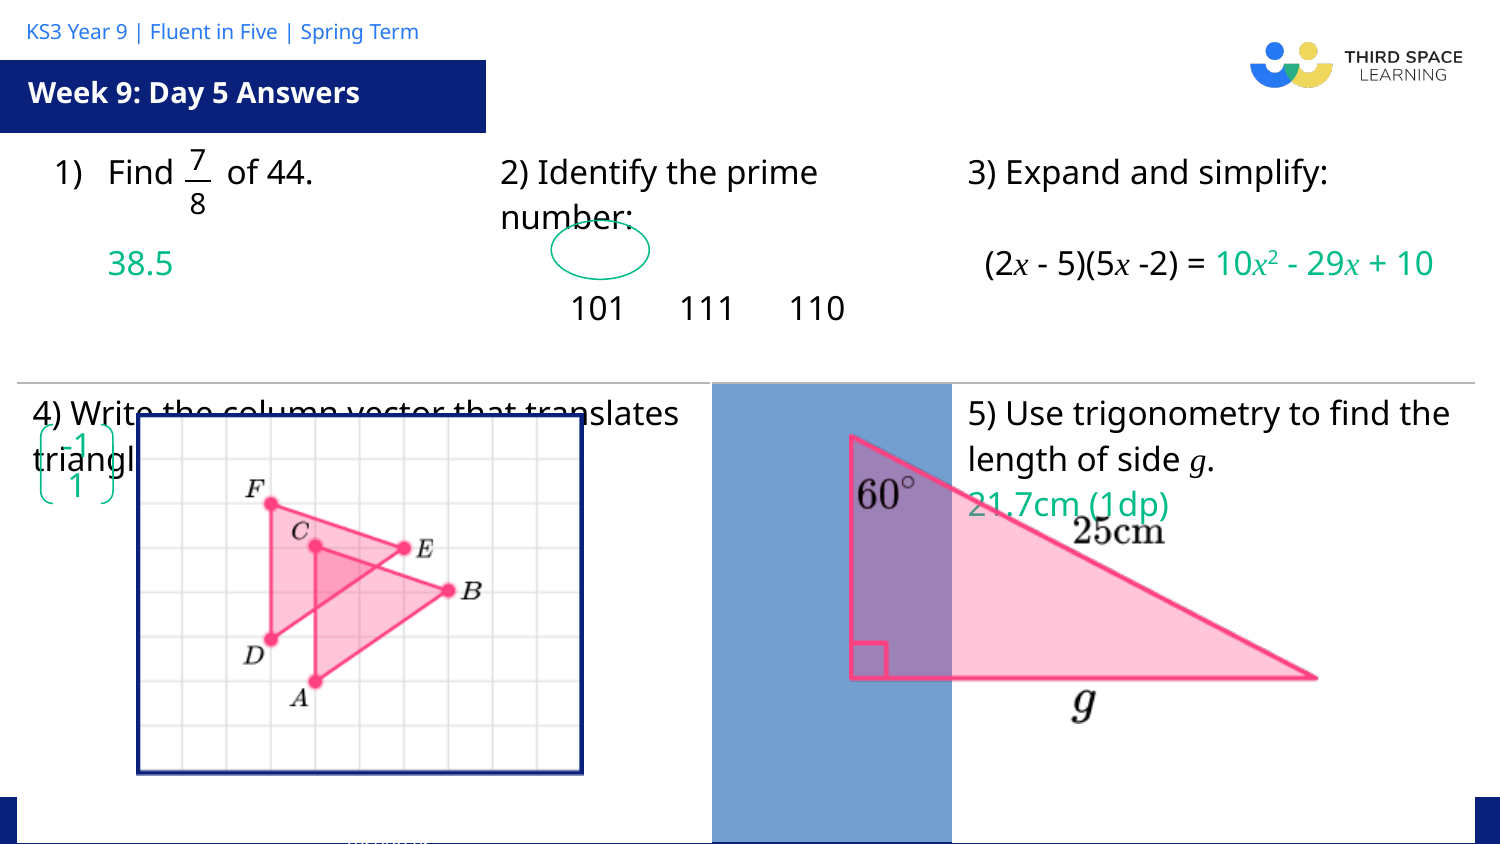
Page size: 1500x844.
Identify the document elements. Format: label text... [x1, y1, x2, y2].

picture [1250, 33, 1465, 99]
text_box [184, 141, 212, 221]
text_box -1 1 [40, 424, 114, 504]
table_cell 5) Use trigonometry to find the length of side g. 21.7cm (1dp) [953, 384, 1474, 841]
table_cell 4) Write the column vector that translates triangle ABC to triangle DEF. [19, 384, 710, 841]
table_header Find of 44. 38.5 [19, 142, 484, 382]
picture [849, 434, 1320, 724]
table_header 3) Expand and simplify: (2x - 5)(5x -2) = 10x2 - 29x + 10 [953, 142, 1474, 382]
table_header 2) Identify the prime number: 101 111 110 [486, 142, 952, 382]
picture [135, 413, 585, 776]
text_box [551, 220, 650, 280]
text_box Week 9: Day 5 Answers [13, 59, 383, 125]
